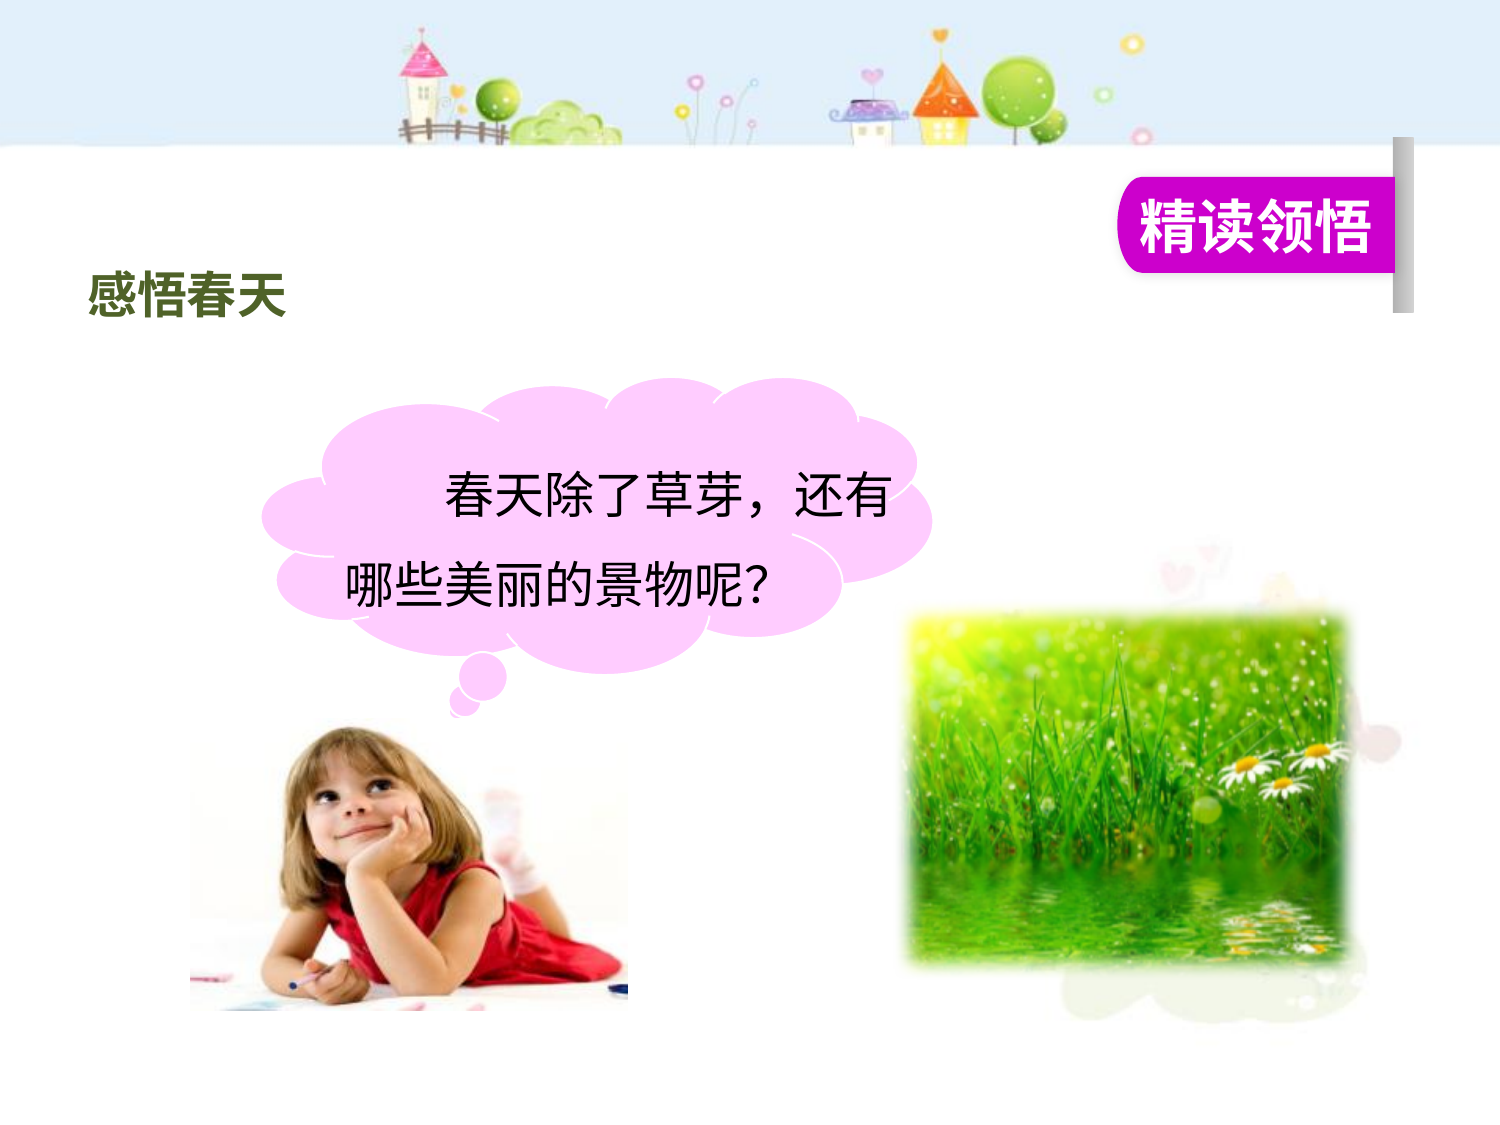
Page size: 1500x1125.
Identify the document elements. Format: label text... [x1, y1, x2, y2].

text_box 精读领悟 [1117, 176, 1395, 273]
text_box [343, 375, 894, 426]
picture [0, 0, 1500, 1125]
text_box [259, 440, 329, 622]
text_box [1392, 137, 1414, 313]
text_box [351, 622, 819, 718]
text_box 感悟春天 [72, 256, 400, 331]
text_box 春天除了草芽，还有哪些美丽的景物呢？ [329, 426, 951, 622]
